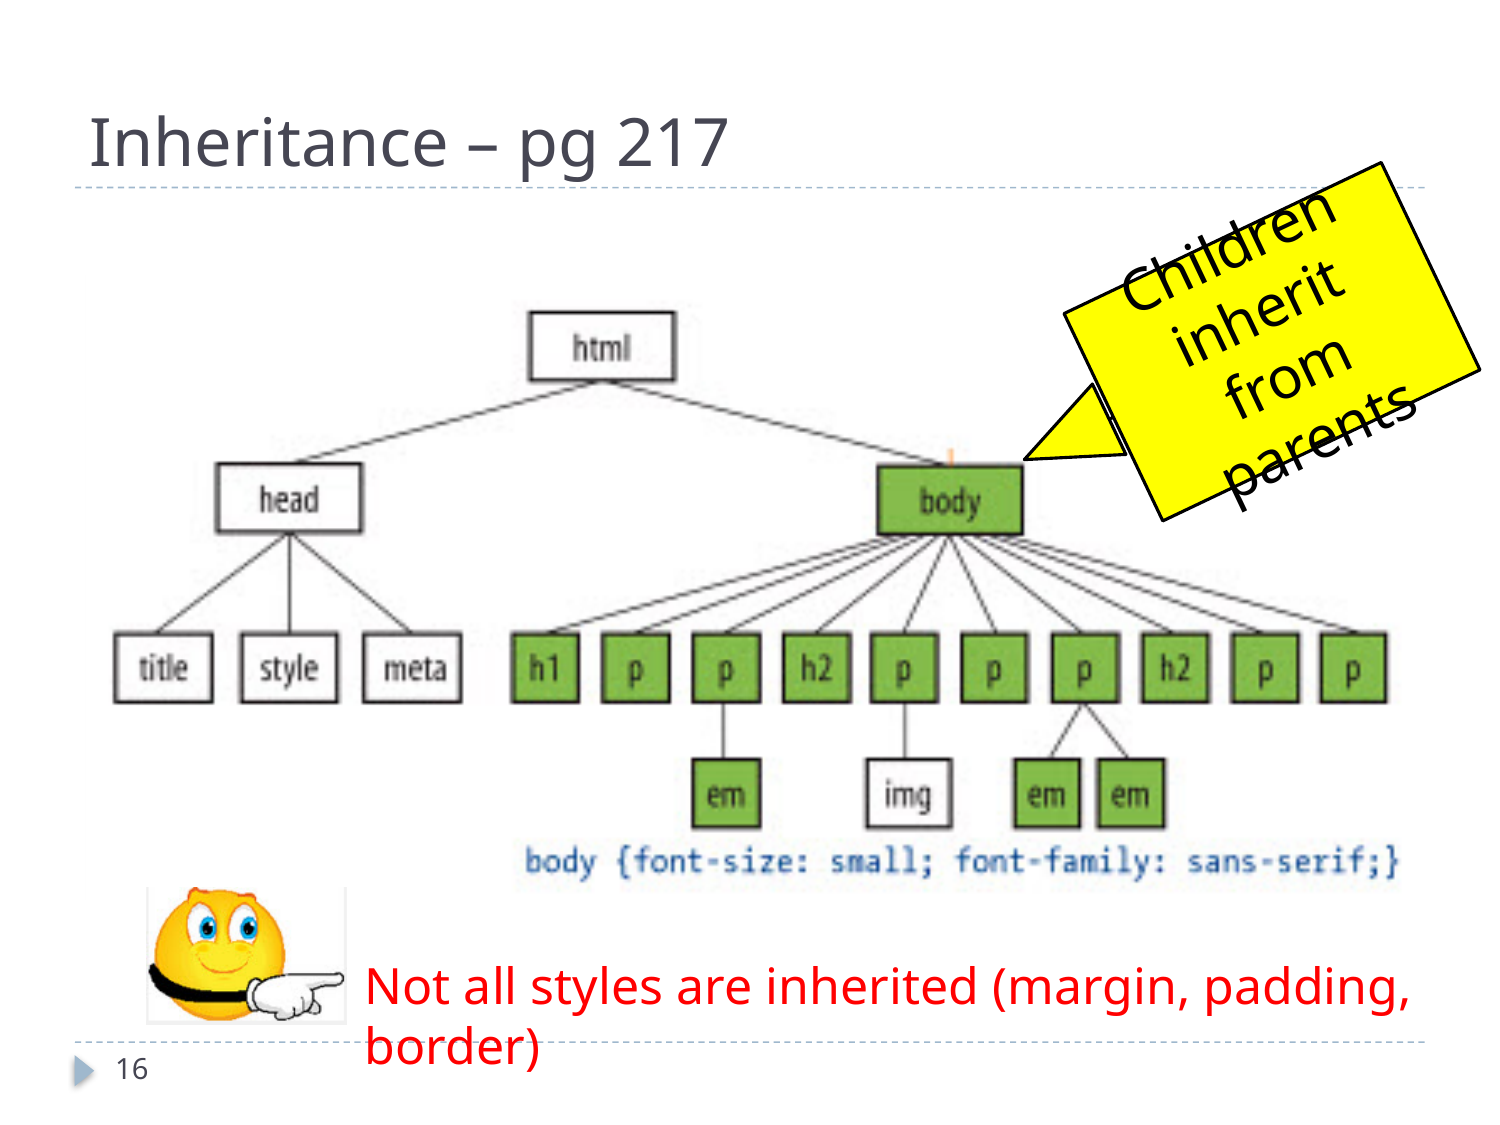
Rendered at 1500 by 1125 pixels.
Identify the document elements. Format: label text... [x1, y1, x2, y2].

title Inheritance – pg 217 [75, 24, 1425, 188]
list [84, 274, 1442, 900]
picture [146, 887, 347, 1025]
text_box Children inherit from parents [1449, 301, 1482, 387]
slide_number 16 [100, 1042, 426, 1103]
text_box Not all styles are inherited (margin, padding, border) [350, 947, 1453, 1083]
text_box Children inherit from parents [1143, 161, 1437, 274]
